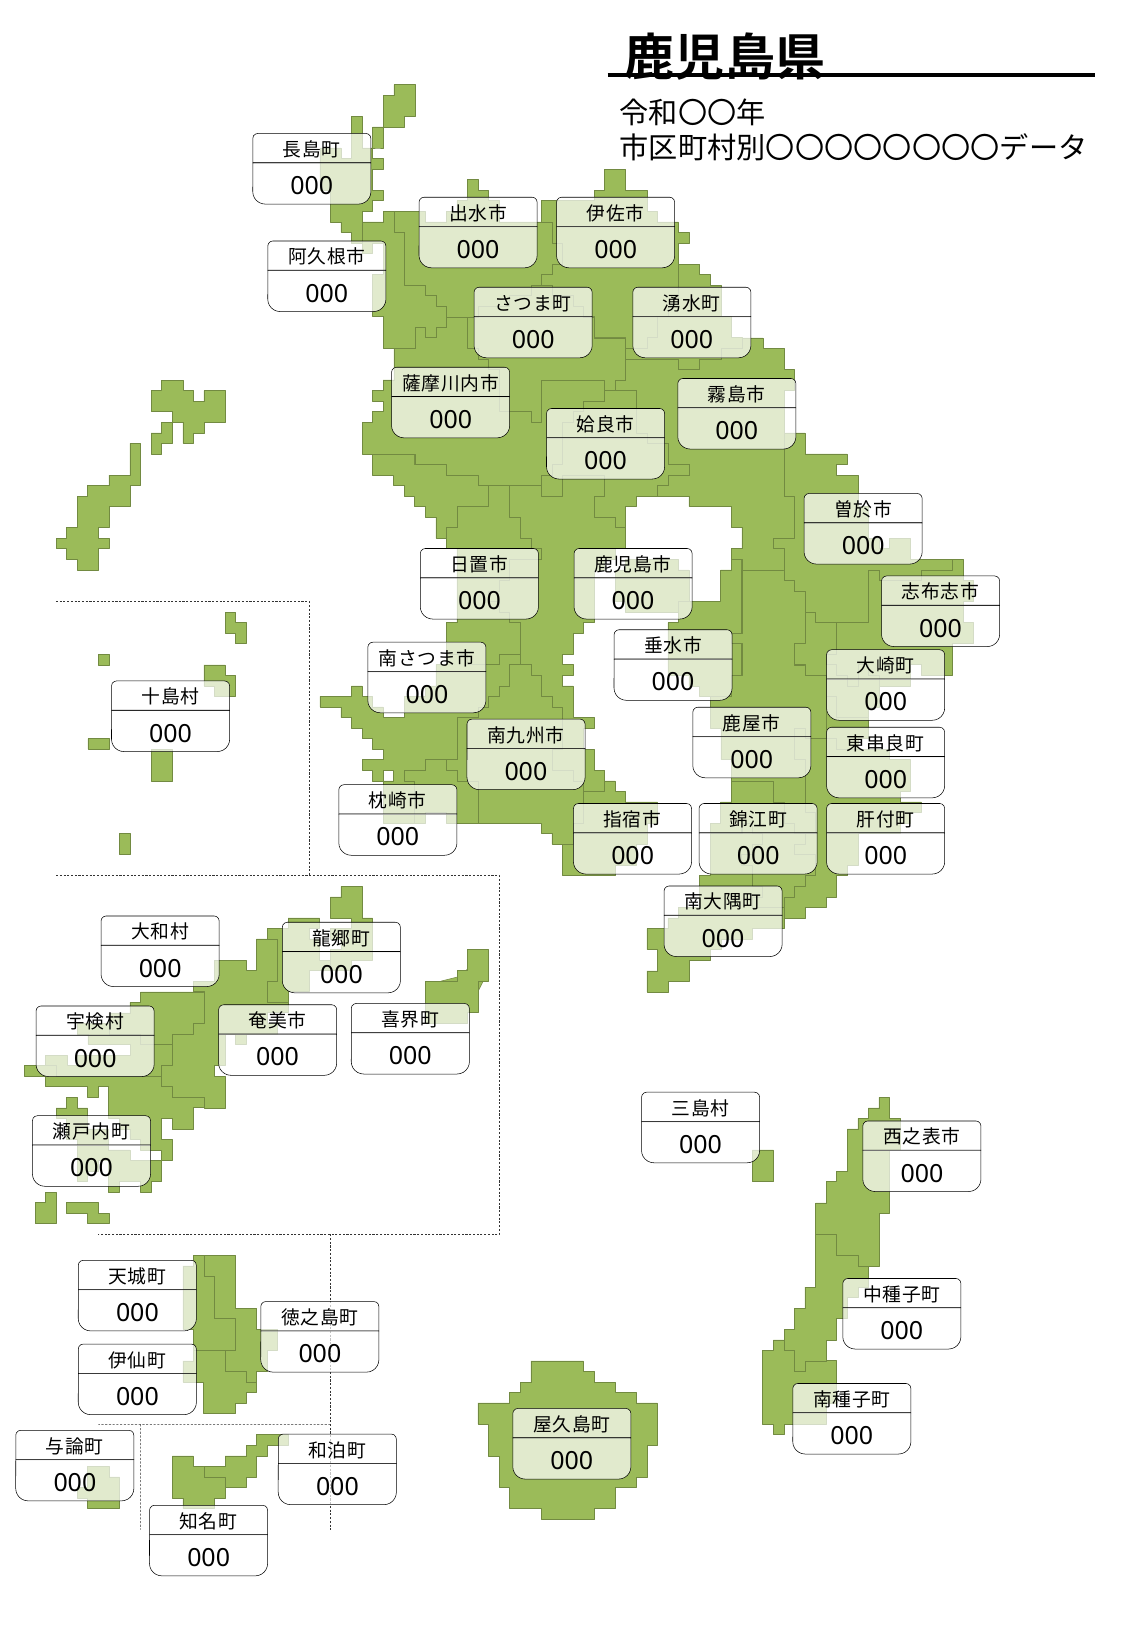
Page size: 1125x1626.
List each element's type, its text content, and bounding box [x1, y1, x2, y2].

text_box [556, 197, 675, 269]
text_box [78, 1260, 197, 1332]
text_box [260, 1301, 380, 1373]
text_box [826, 649, 945, 721]
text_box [792, 1383, 912, 1455]
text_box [391, 367, 510, 439]
text_box 鹿児島県 [610, 17, 840, 73]
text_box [663, 885, 783, 957]
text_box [252, 133, 372, 205]
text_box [338, 784, 458, 856]
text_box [473, 287, 593, 359]
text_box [367, 642, 487, 714]
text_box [15, 1430, 135, 1502]
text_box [100, 915, 220, 987]
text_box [862, 1120, 982, 1192]
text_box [803, 493, 923, 565]
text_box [24, 84, 974, 1520]
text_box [826, 803, 945, 875]
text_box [218, 1004, 337, 1076]
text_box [78, 1343, 197, 1415]
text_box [35, 1005, 155, 1077]
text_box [466, 718, 586, 790]
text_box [149, 1505, 268, 1577]
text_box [692, 707, 812, 779]
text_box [641, 1092, 760, 1164]
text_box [546, 408, 665, 480]
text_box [111, 680, 230, 752]
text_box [282, 922, 401, 994]
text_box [881, 575, 1000, 647]
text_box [512, 1408, 632, 1480]
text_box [842, 1278, 962, 1350]
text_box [677, 378, 797, 450]
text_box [267, 240, 387, 312]
text_box 令和〇〇年 市区町村別〇〇〇〇〇〇〇〇データ [977, 86, 1103, 172]
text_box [698, 803, 818, 875]
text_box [632, 287, 752, 359]
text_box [418, 197, 538, 269]
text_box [32, 1115, 151, 1187]
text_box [351, 1003, 470, 1075]
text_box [826, 727, 945, 799]
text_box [573, 803, 692, 875]
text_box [420, 548, 539, 620]
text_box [278, 1433, 397, 1505]
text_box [573, 548, 693, 620]
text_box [613, 629, 733, 701]
